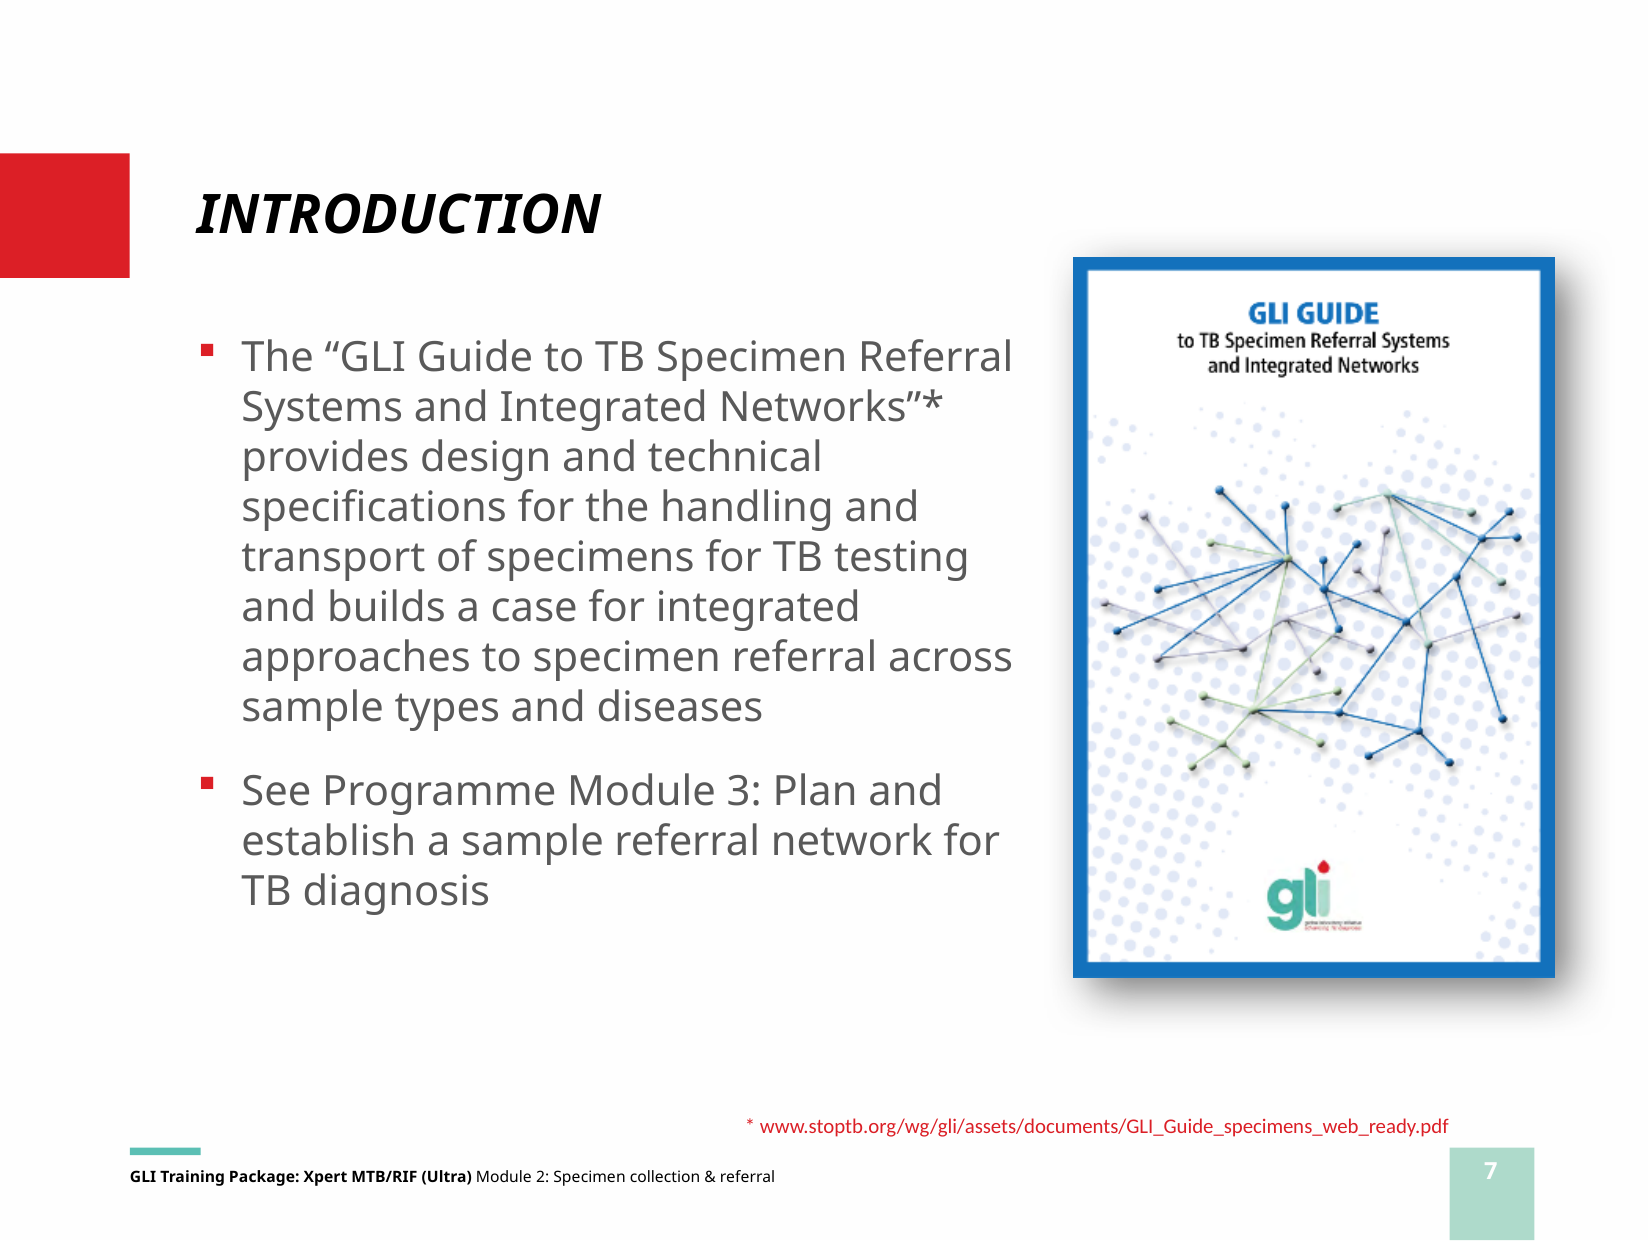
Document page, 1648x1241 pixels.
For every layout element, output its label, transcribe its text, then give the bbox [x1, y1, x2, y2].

text_box * www.stoptb.org/wg/gli/assets/documents/GLI_Guide_specimens_web_ready.pdf [730, 1105, 1464, 1171]
list The “GLI Guide to TB Specimen Referral Systems and Integrated Networks”* provides design and technical specifications for the handling and transport of specimens for TB testing and builds a case for integrated approaches to specimen referral across sample types and diseases See Programme Module 3: Plan and establish a sample referral network for TB diagnosis [197, 330, 1037, 1087]
picture [1073, 257, 1555, 978]
title INTRODUCTION [197, 153, 1450, 278]
